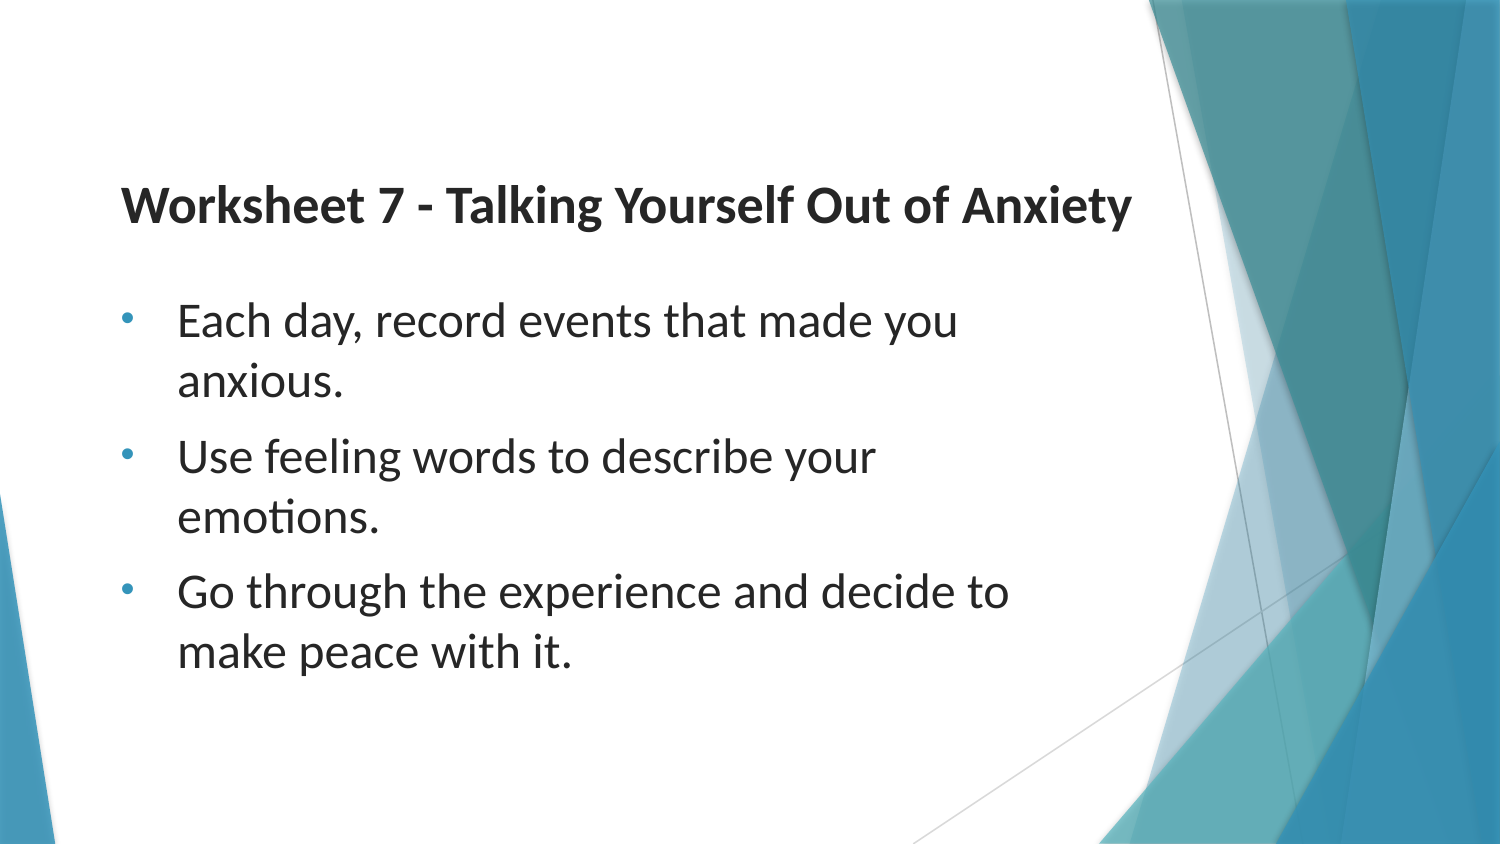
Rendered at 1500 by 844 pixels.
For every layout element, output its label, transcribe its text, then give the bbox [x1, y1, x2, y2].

title Worksheet 7 - Talking Yourself Out of Anxiety [105, 161, 1164, 249]
text_box Each day, record events that made you anxious. Use feeling words to describe your emotions. Go through the experience and decide to make peace with it. [105, 280, 1058, 707]
